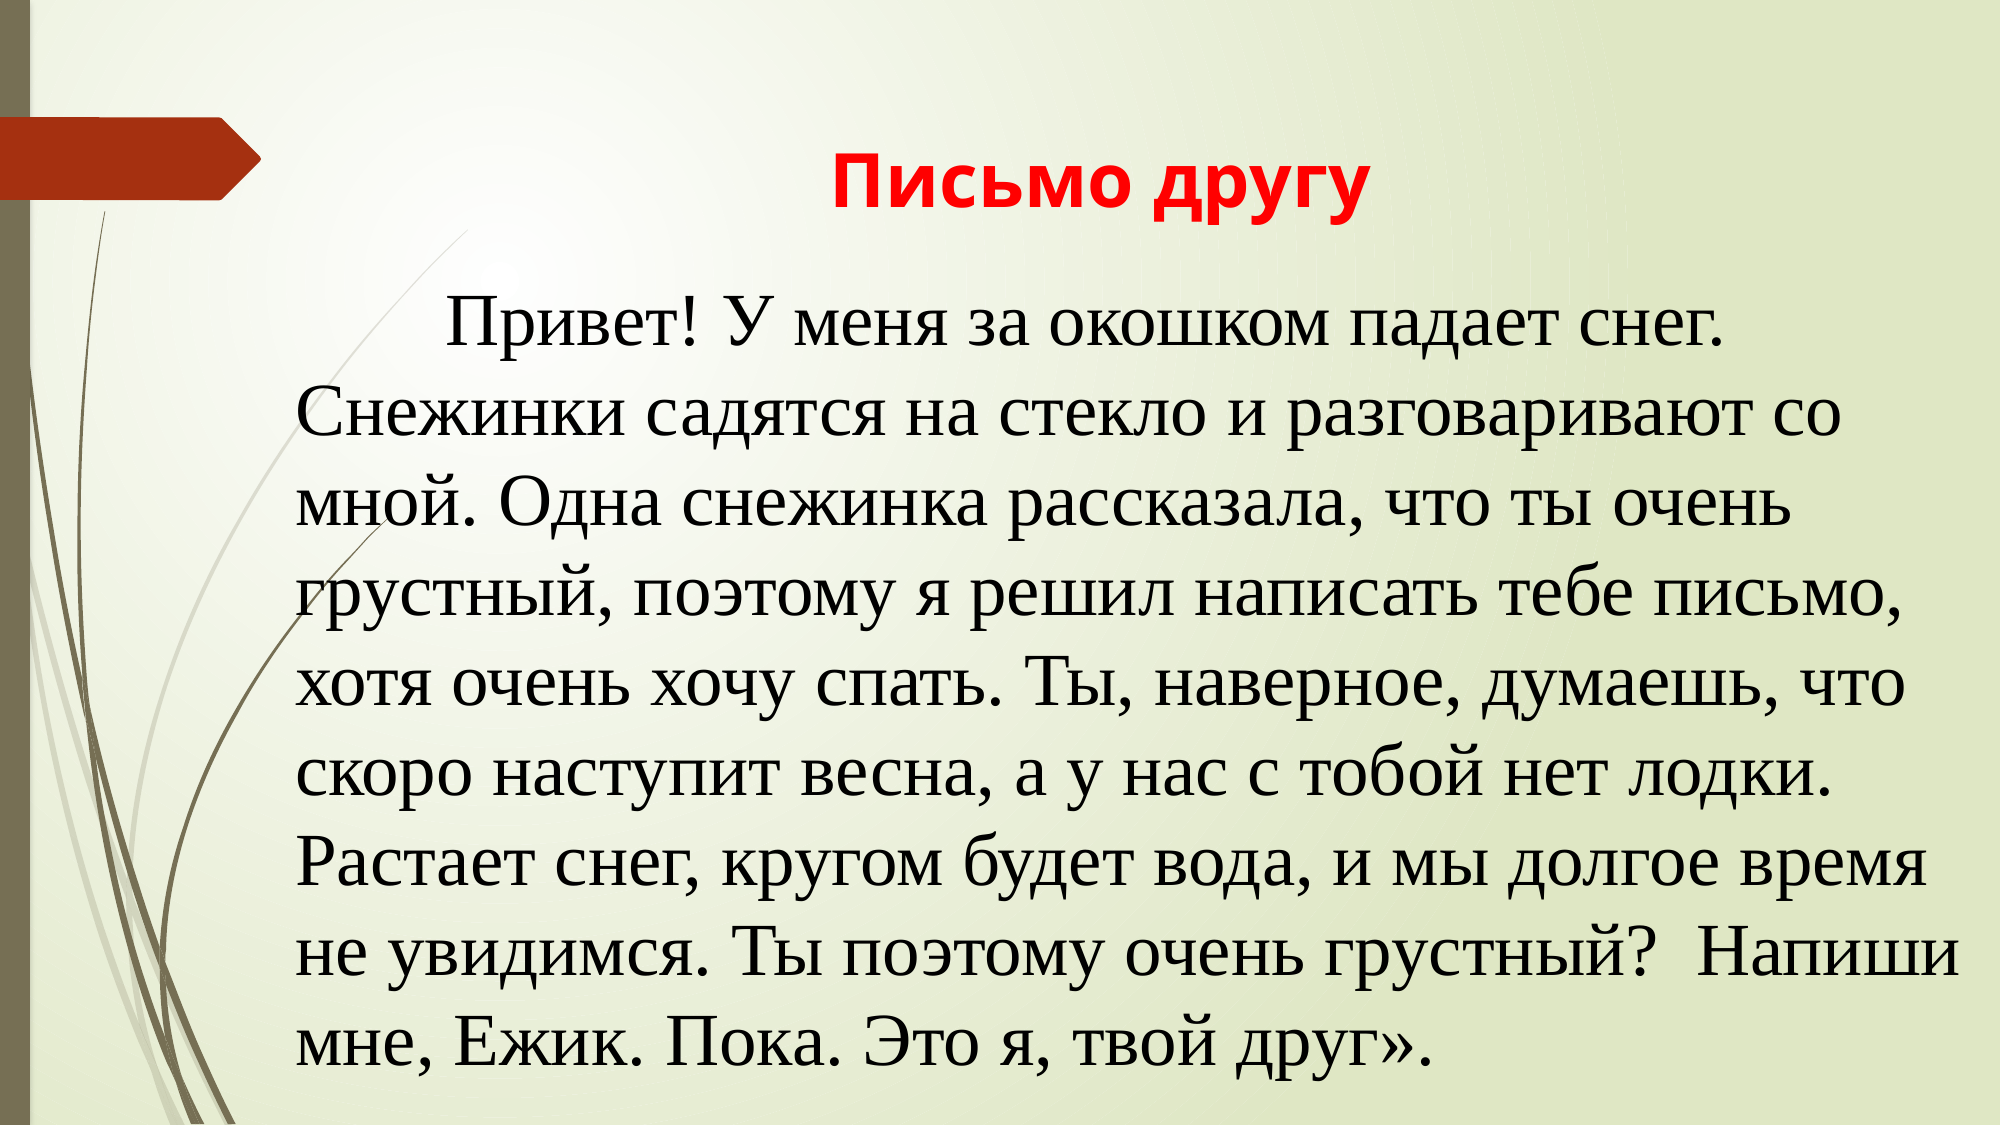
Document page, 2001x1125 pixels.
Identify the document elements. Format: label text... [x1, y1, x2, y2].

text_box Привет! У меня за окошком падает снег. Снежинки садятся на стекло и разговаривают со мной. Одна снежинка рассказала, что ты очень грустный, поэтому я решил написать тебе письмо, хотя очень хочу спать. Ты, наверное, думаешь, что скоро наступит весна, а у нас с тобой нет лодки. Растает снег, кругом будет вода, и мы долгое время не увидимся. Ты поэтому очень грустный? Напиши мне, Ежик. Пока. Это я, твой друг». [280, 263, 2000, 1088]
text_box Письмо другу [477, 124, 1724, 263]
